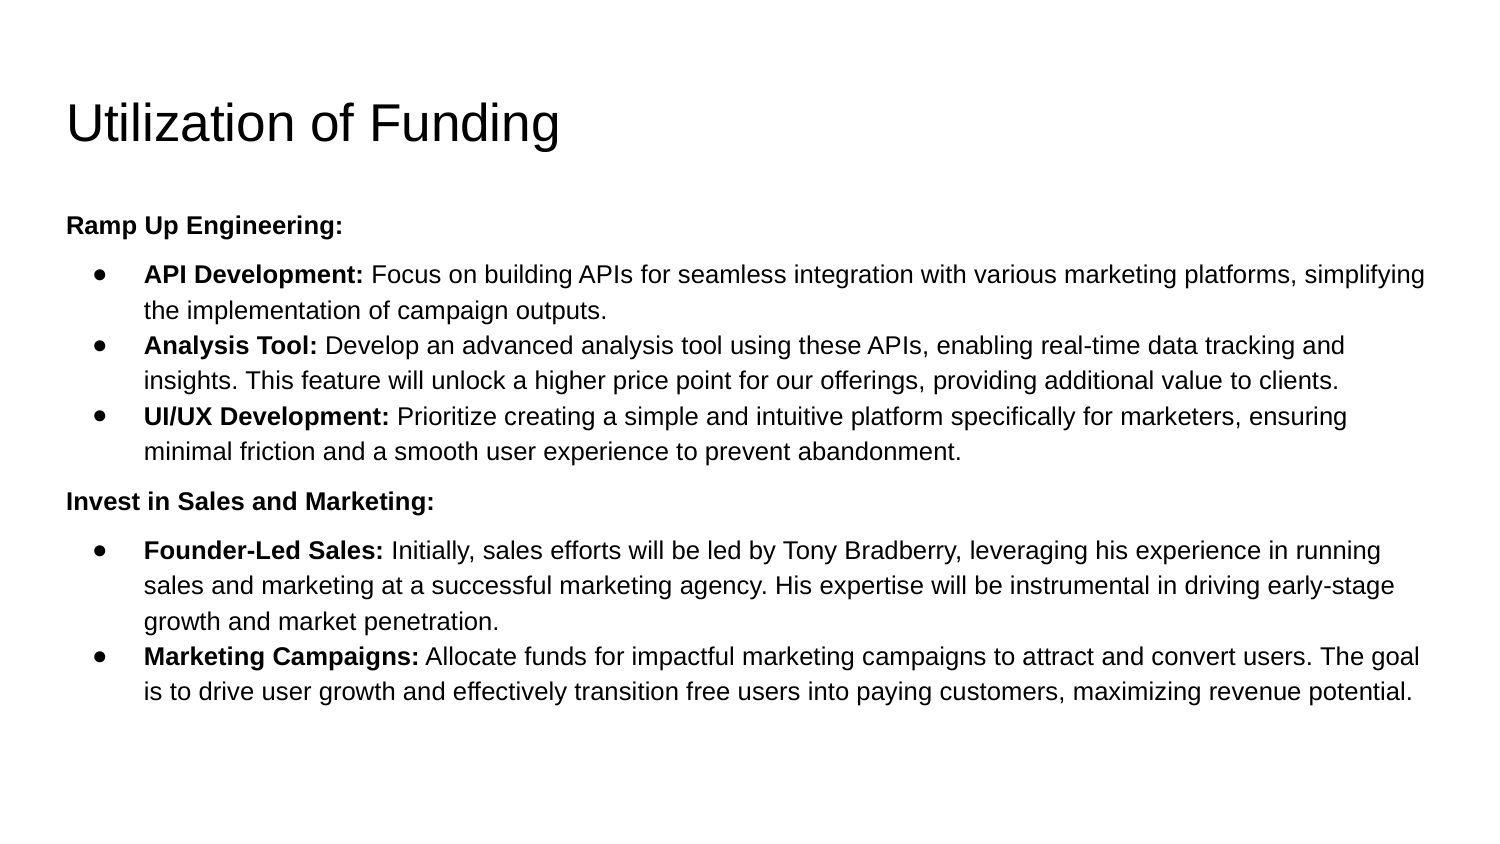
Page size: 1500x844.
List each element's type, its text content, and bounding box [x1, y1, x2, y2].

list Ramp Up Engineering: API Development: Focus on building APIs for seamless integration with various marketing platforms, simplifying the implementation of campaign outputs. Analysis Tool: Develop an advanced analysis tool using these APIs, enabling real-time data tracking and insights. This feature will unlock a higher price point for our offerings, providing additional value to clients. UI/UX Development: Prioritize creating a simple and intuitive platform specifically for marketers, ensuring minimal friction and a smooth user experience to prevent abandonment. Invest in Sales and Marketing: Founder-Led Sales: Initially, sales efforts will be led by Tony Bradberry, leveraging his experience in running sales and marketing at a successful marketing agency. His expertise will be instrumental in driving early-stage growth and market penetration. Marketing Campaigns: Allocate funds for impactful marketing campaigns to attract and convert users. The goal is to drive user growth and effectively transition free users into paying customers, maximizing revenue potential. [51, 189, 1449, 750]
title Utilization of Funding [51, 72, 1449, 167]
